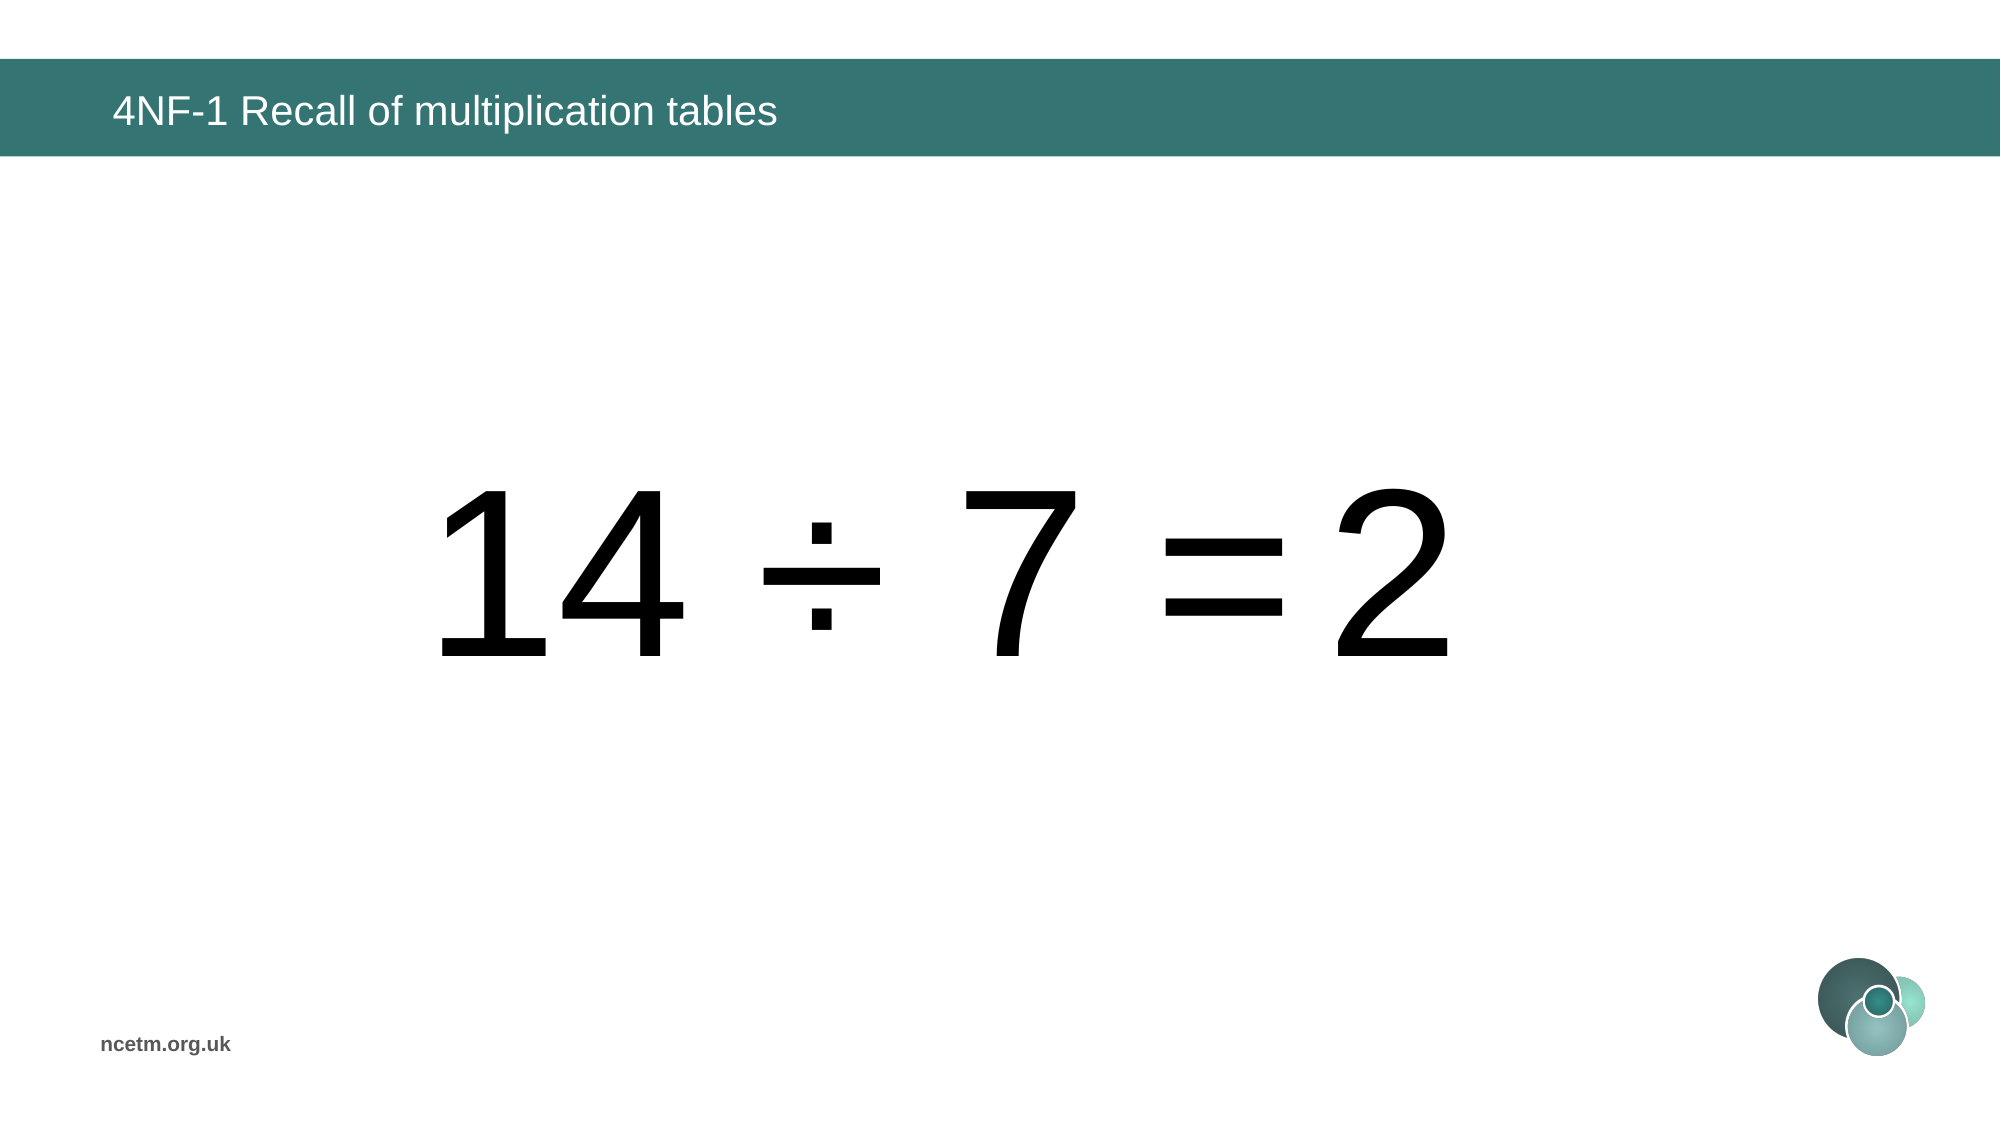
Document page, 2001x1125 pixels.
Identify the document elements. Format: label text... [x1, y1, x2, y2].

text_box 2 [1311, 409, 1475, 712]
text_box 14 ÷ 7 = [409, 409, 1311, 712]
picture [1818, 958, 1925, 1056]
title 4NF-1 Recall of multiplication tables [97, 76, 1945, 147]
